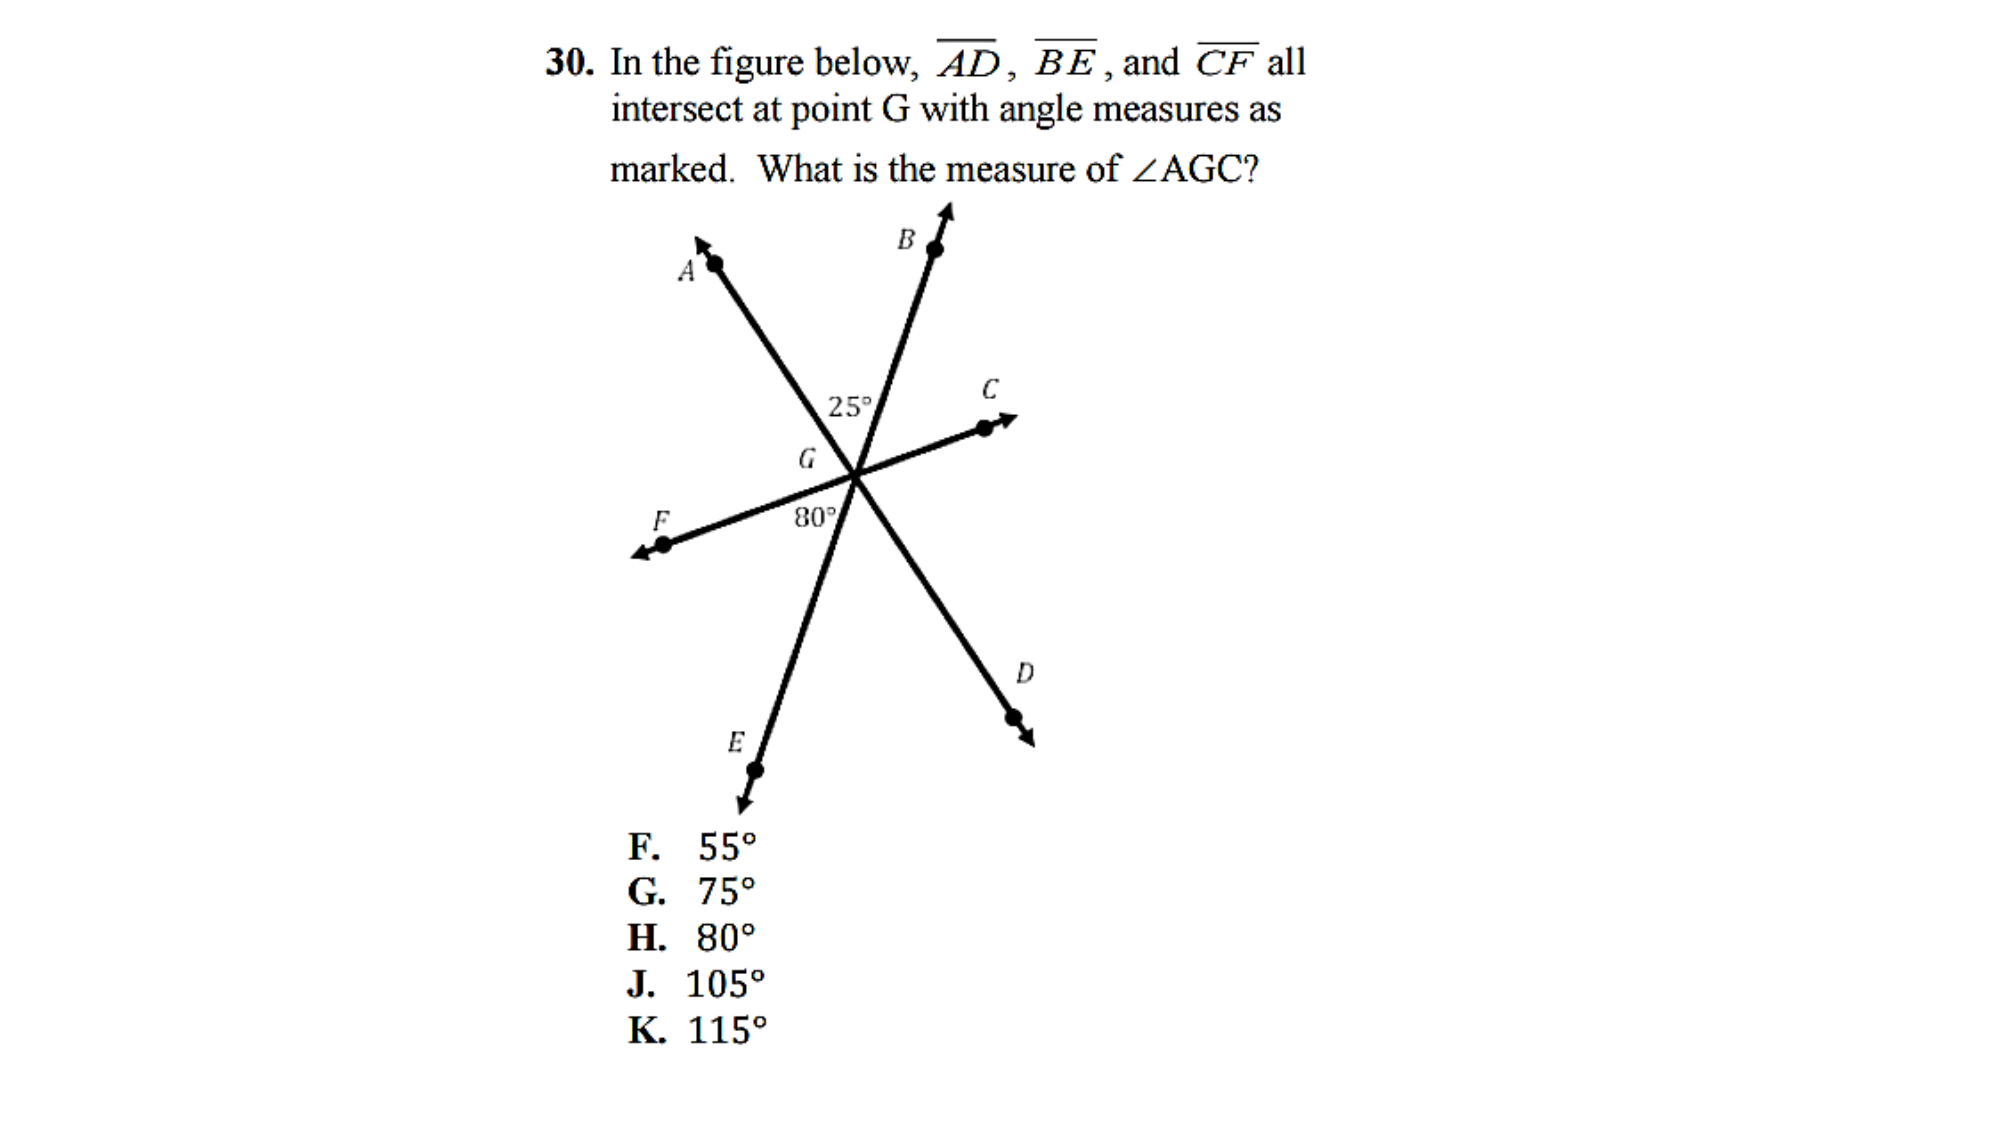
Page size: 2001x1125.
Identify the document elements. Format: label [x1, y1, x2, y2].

picture [501, 34, 1313, 1063]
